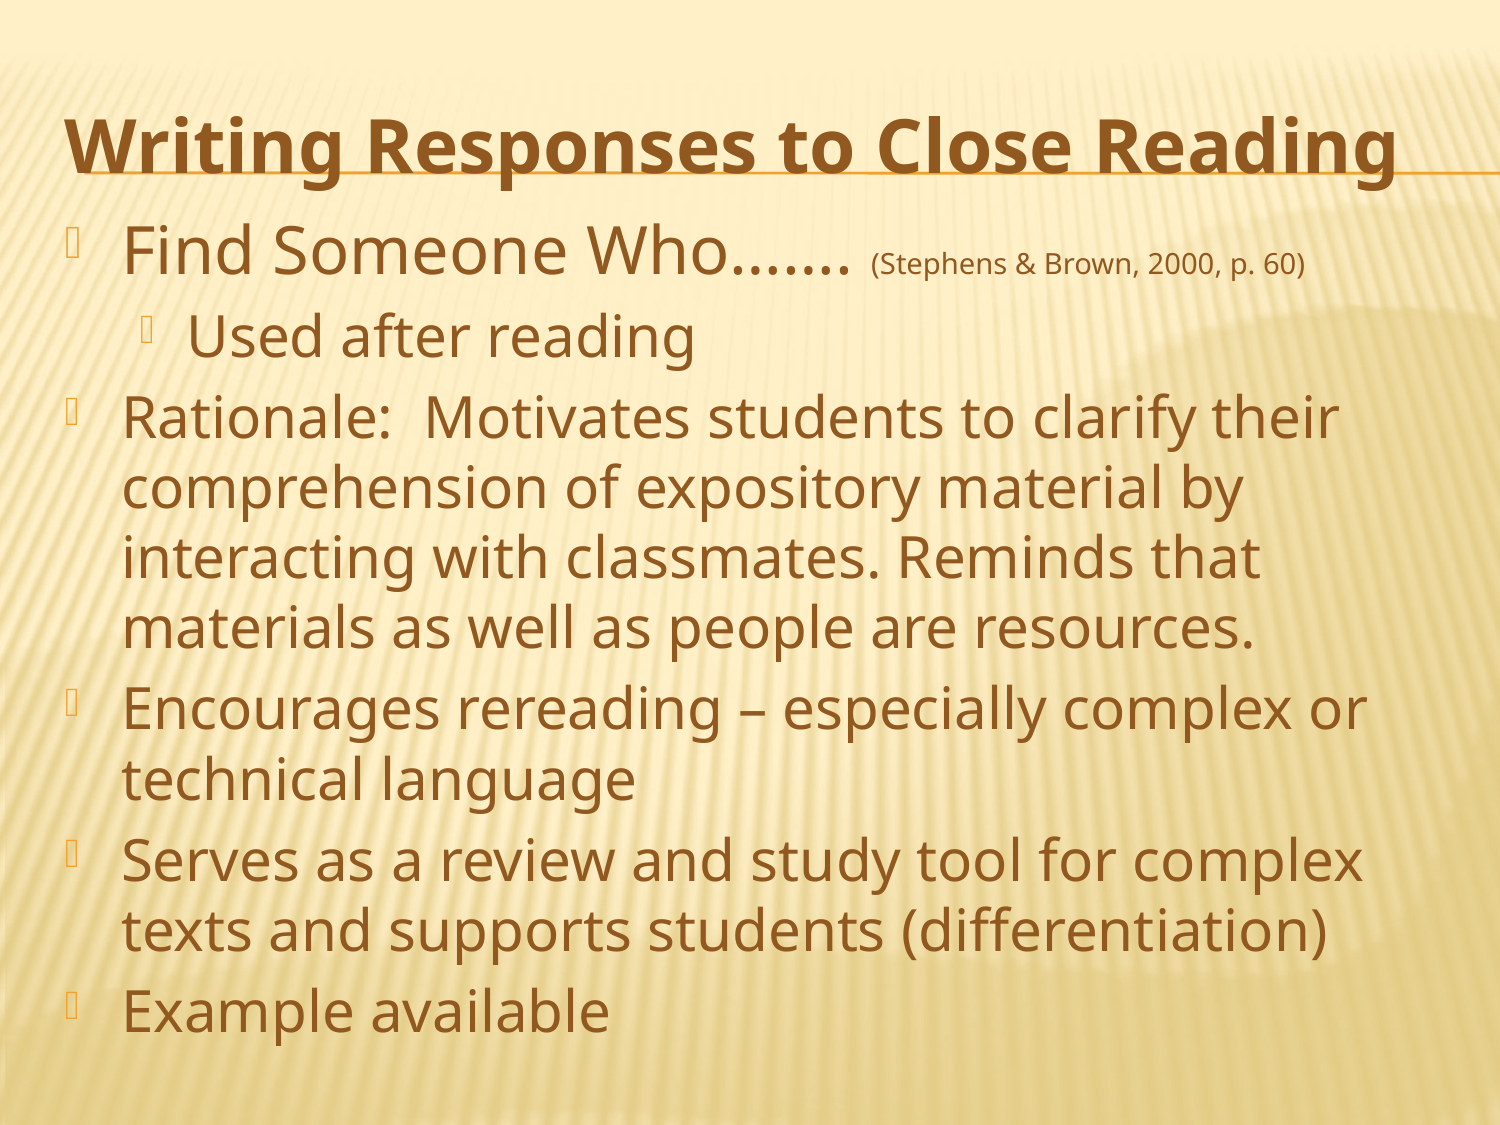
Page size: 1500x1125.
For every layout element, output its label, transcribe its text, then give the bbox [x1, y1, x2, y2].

title Writing Responses to Close Reading [50, 75, 1475, 200]
list Find Someone Who……. (Stephens & Brown, 2000, p. 60) Used after reading Rationale: Motivates students to clarify their comprehension of expository material by interacting with classmates. Reminds that materials as well as people are resources. Encourages rereading – especially complex or technical language Serves as a review and study tool for complex texts and supports students (differentiation) Example available [50, 200, 1475, 1088]
